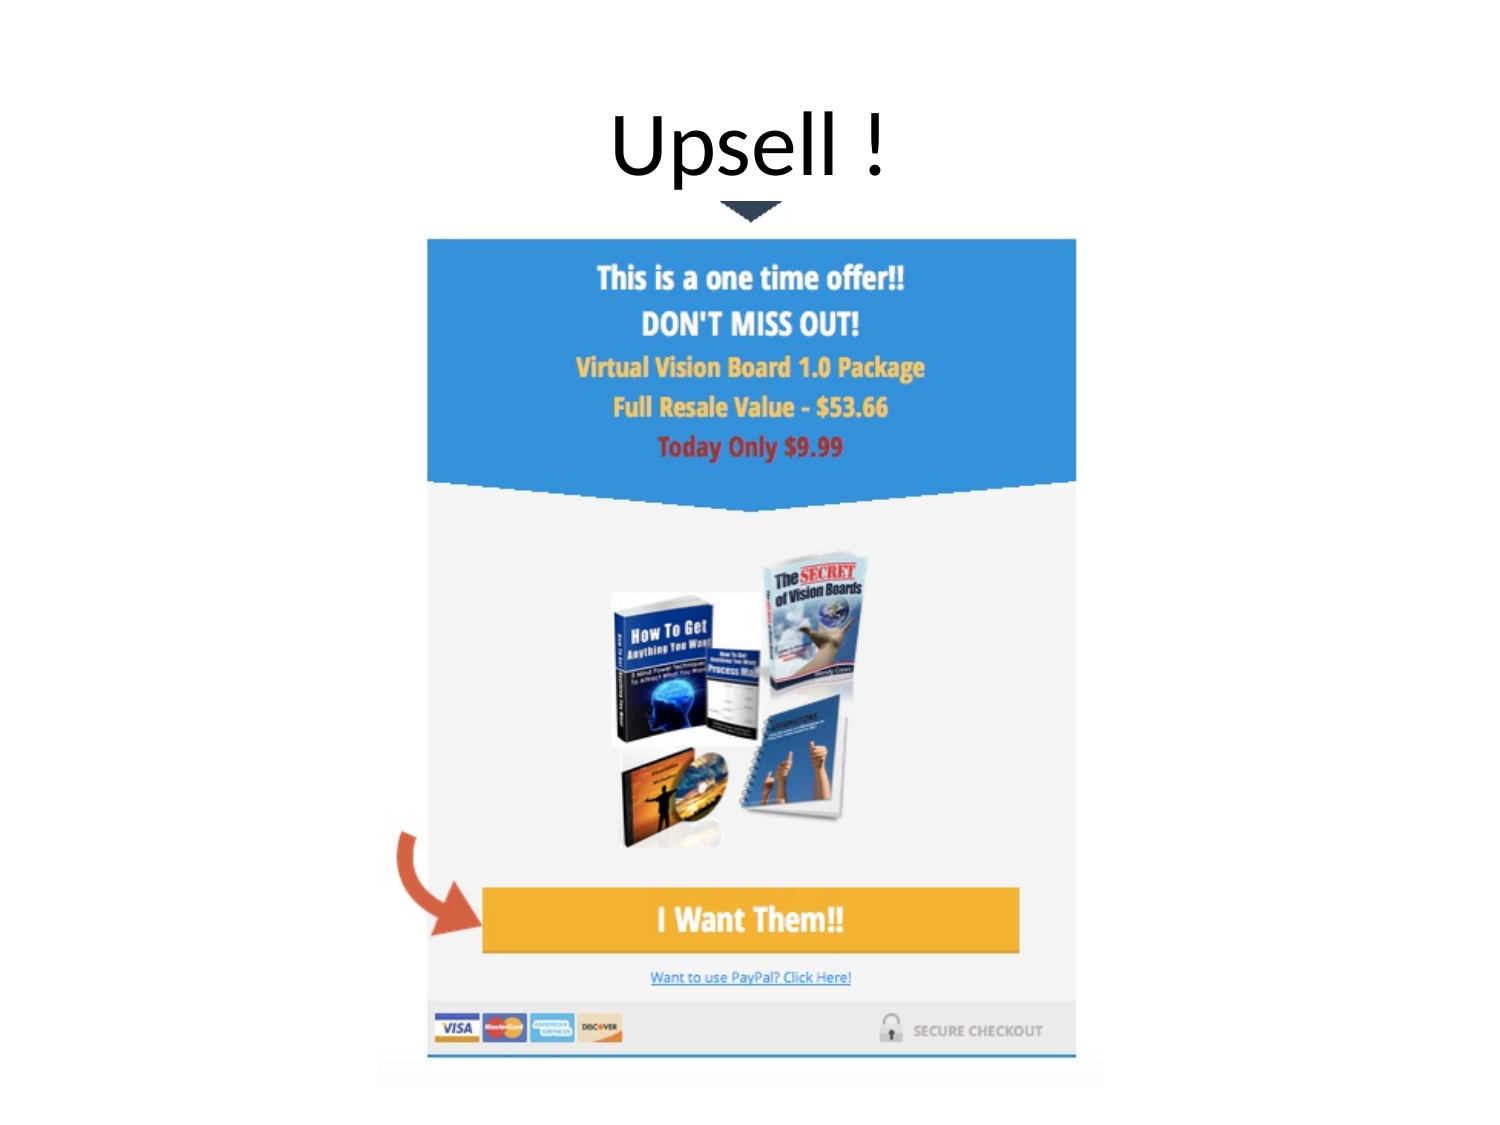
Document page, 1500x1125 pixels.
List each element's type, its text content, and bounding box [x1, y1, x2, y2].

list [377, 201, 1104, 1087]
title Upsell ! [75, 45, 1425, 233]
